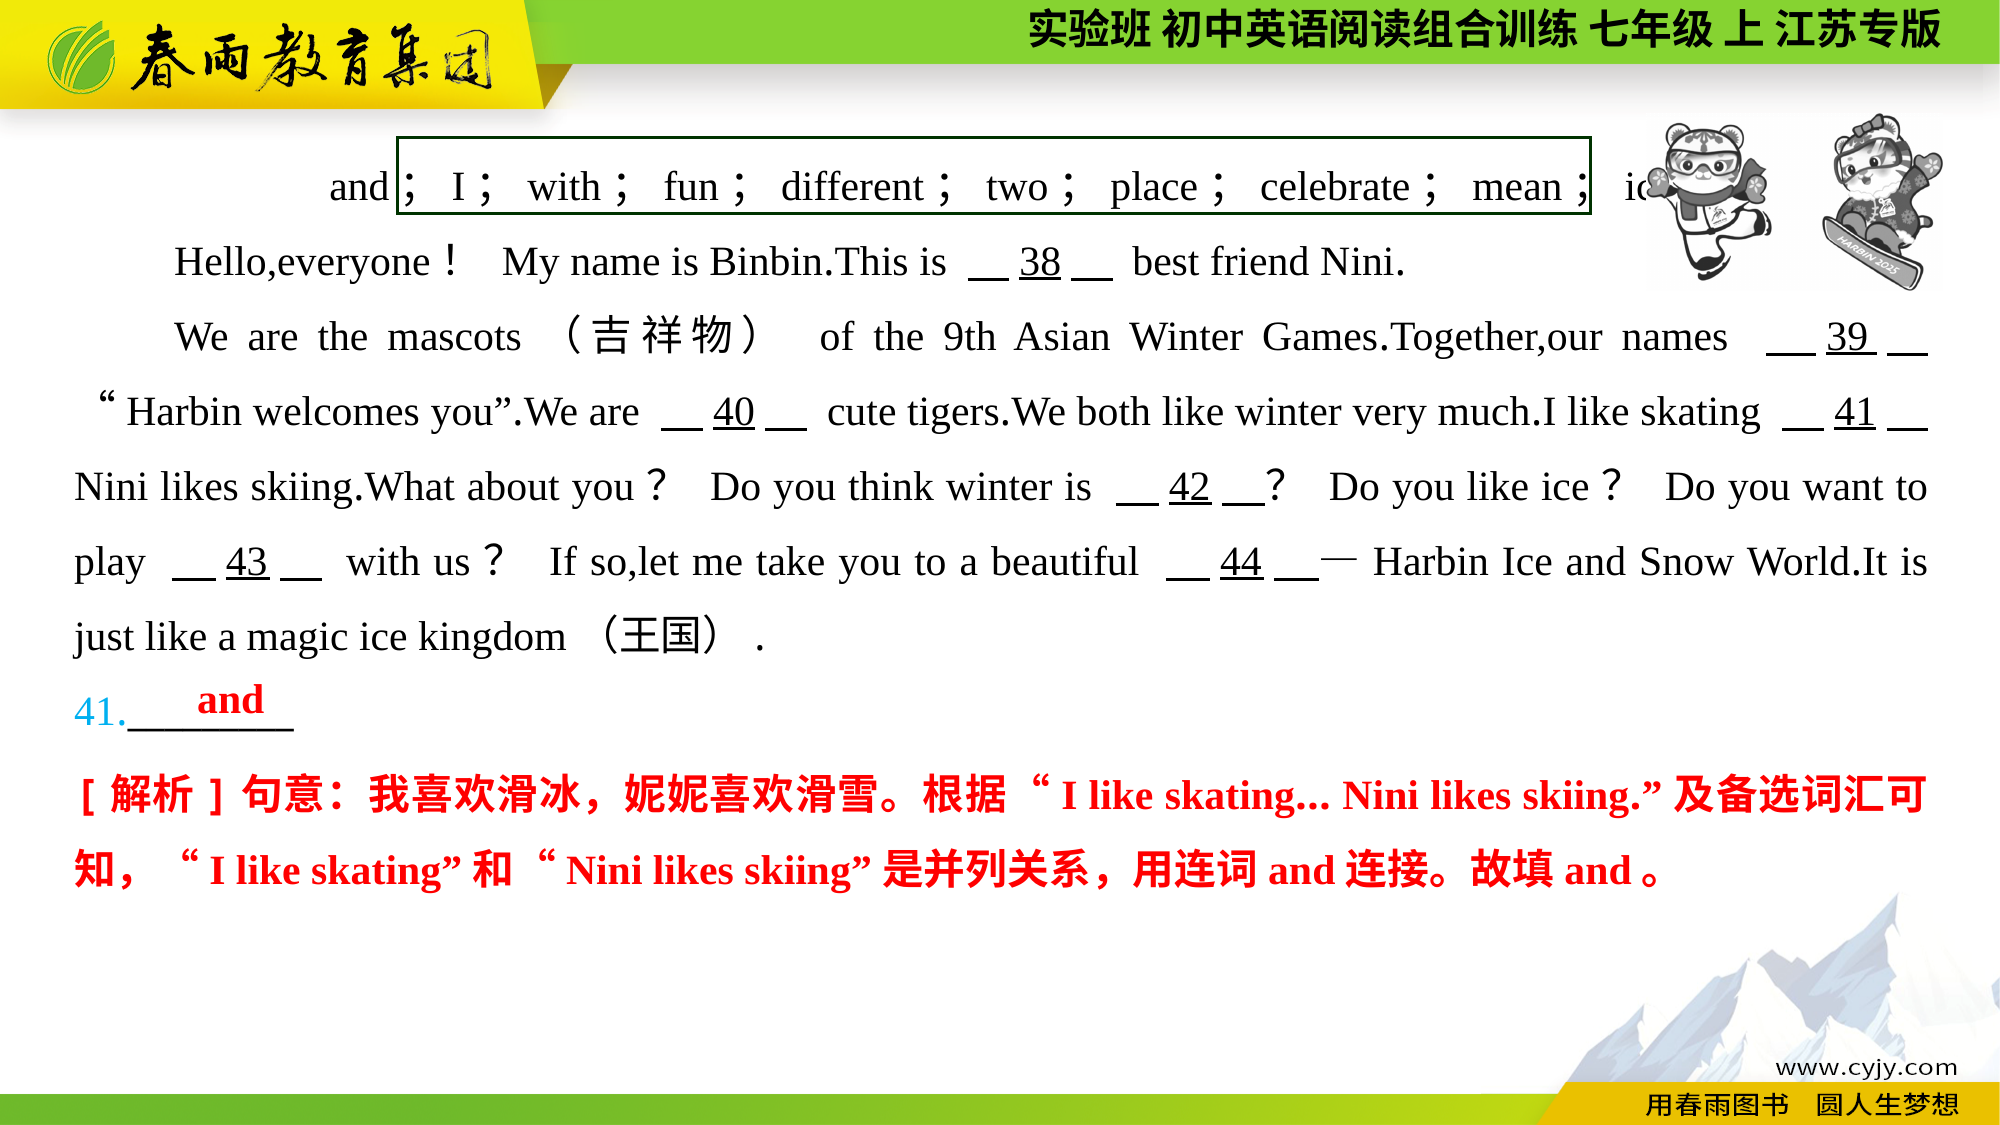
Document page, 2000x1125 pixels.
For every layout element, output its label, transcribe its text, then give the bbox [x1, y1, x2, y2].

text_box and [182, 664, 280, 730]
text_box [397, 137, 1591, 214]
text_box [解析]句意：我喜欢滑冰，妮妮喜欢滑雪。根据“I like skating... Nini likes skiing.”及备选词汇可知，“I like skating”和“Nini likes skiing”是并列关系，用连词and连接。故填and。 [59, 735, 1944, 900]
list and；I；with；fun；different；two；place；celebrate；mean；ice Hello,everyone！ My name is Binbin.This is 38 best friend Nini. We are the mascots（吉祥物） of the 9th Asian Winter Games.Together,our names 39 “Harbin welcomes you”.We are 40 cute tigers.We both like winter very much.I like skating 41 Nini likes skiing.What about you？ Do you think winter is 42 ？ Do you like ice？ Do you want to play 43 with us？ If so,let me take you to a beautiful 44 —Harbin Ice and Snow World.It is just like a magic ice kingdom（王国）. 41._________ [59, 125, 1944, 735]
picture [0, 0, 2000, 1125]
